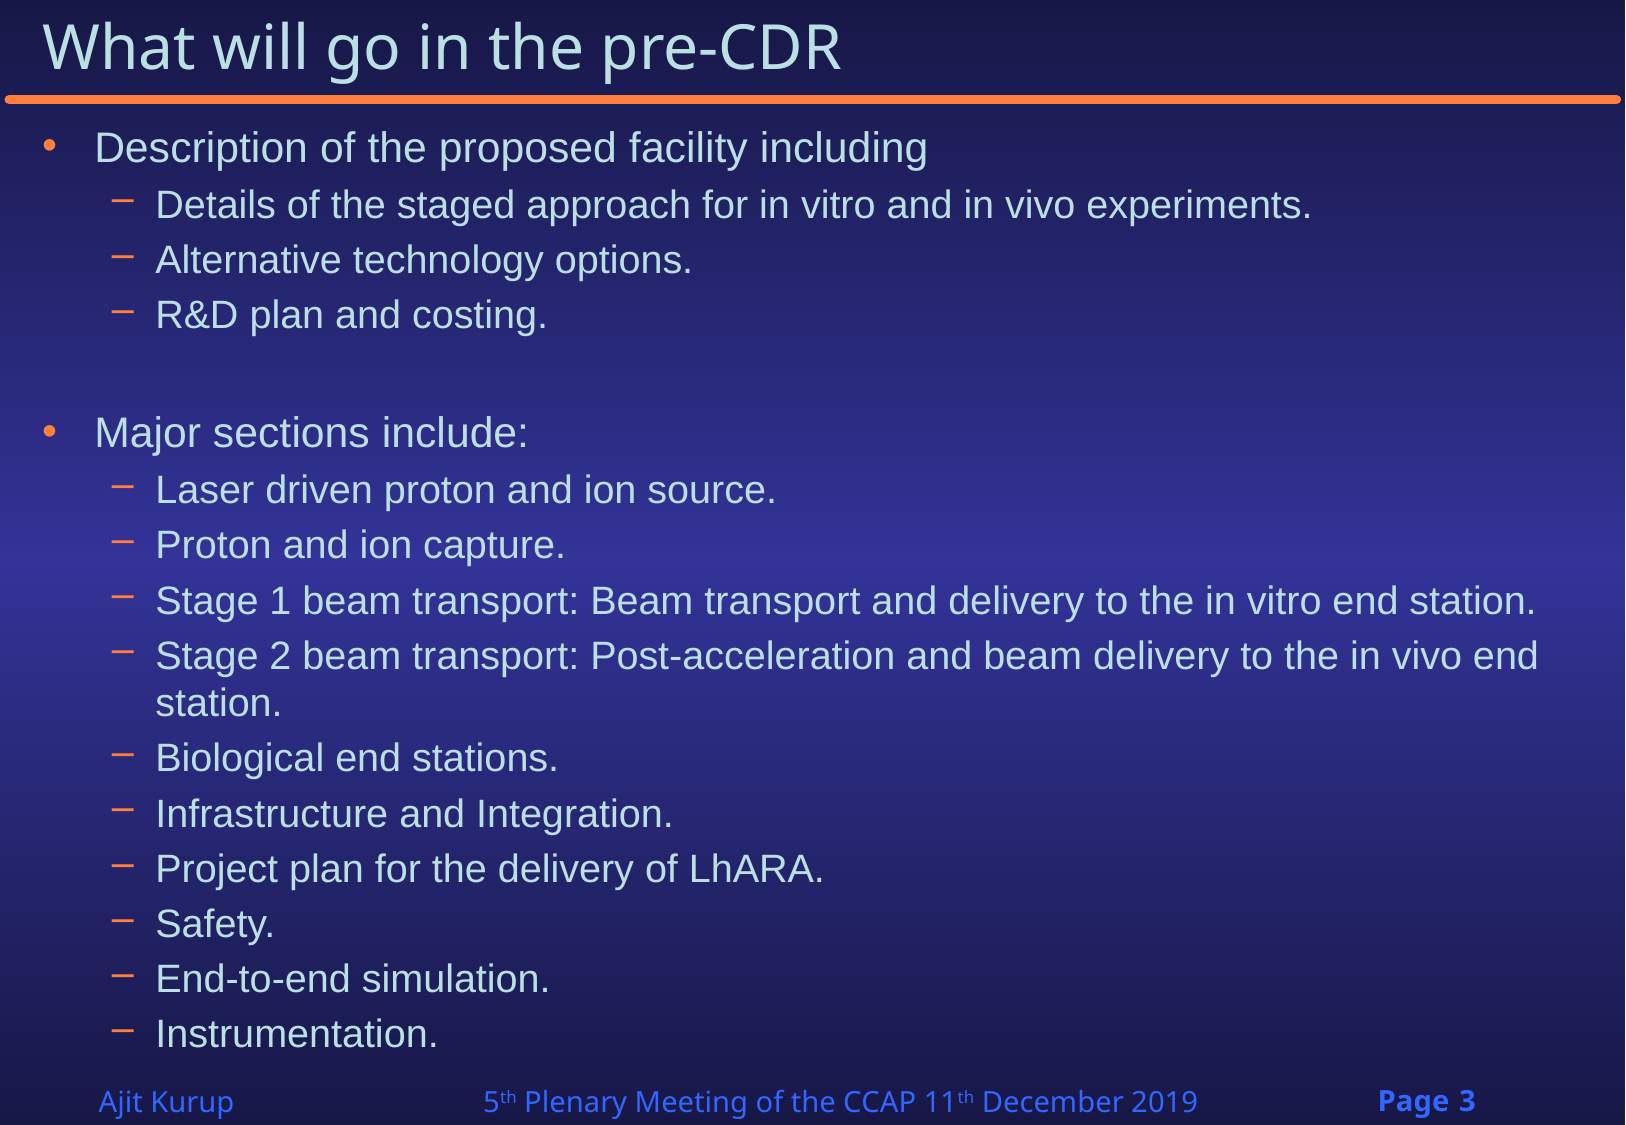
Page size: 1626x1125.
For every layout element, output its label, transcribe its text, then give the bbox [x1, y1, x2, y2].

title What will go in the pre-CDR [27, 0, 1490, 90]
list Description of the proposed facility including Details of the staged approach for in vitro and in vivo experiments. Alternative technology options. R&D plan and costing. Major sections include: Laser driven proton and ion source. Proton and ion capture. Stage 1 beam transport: Beam transport and delivery to the in vitro end station. Stage 2 beam transport: Post-acceleration and beam delivery to the in vivo end station. Biological end stations. Infrastructure and Integration. Project plan for the delivery of LhARA. Safety. End-to-end simulation. Instrumentation. [25, 110, 1608, 1074]
